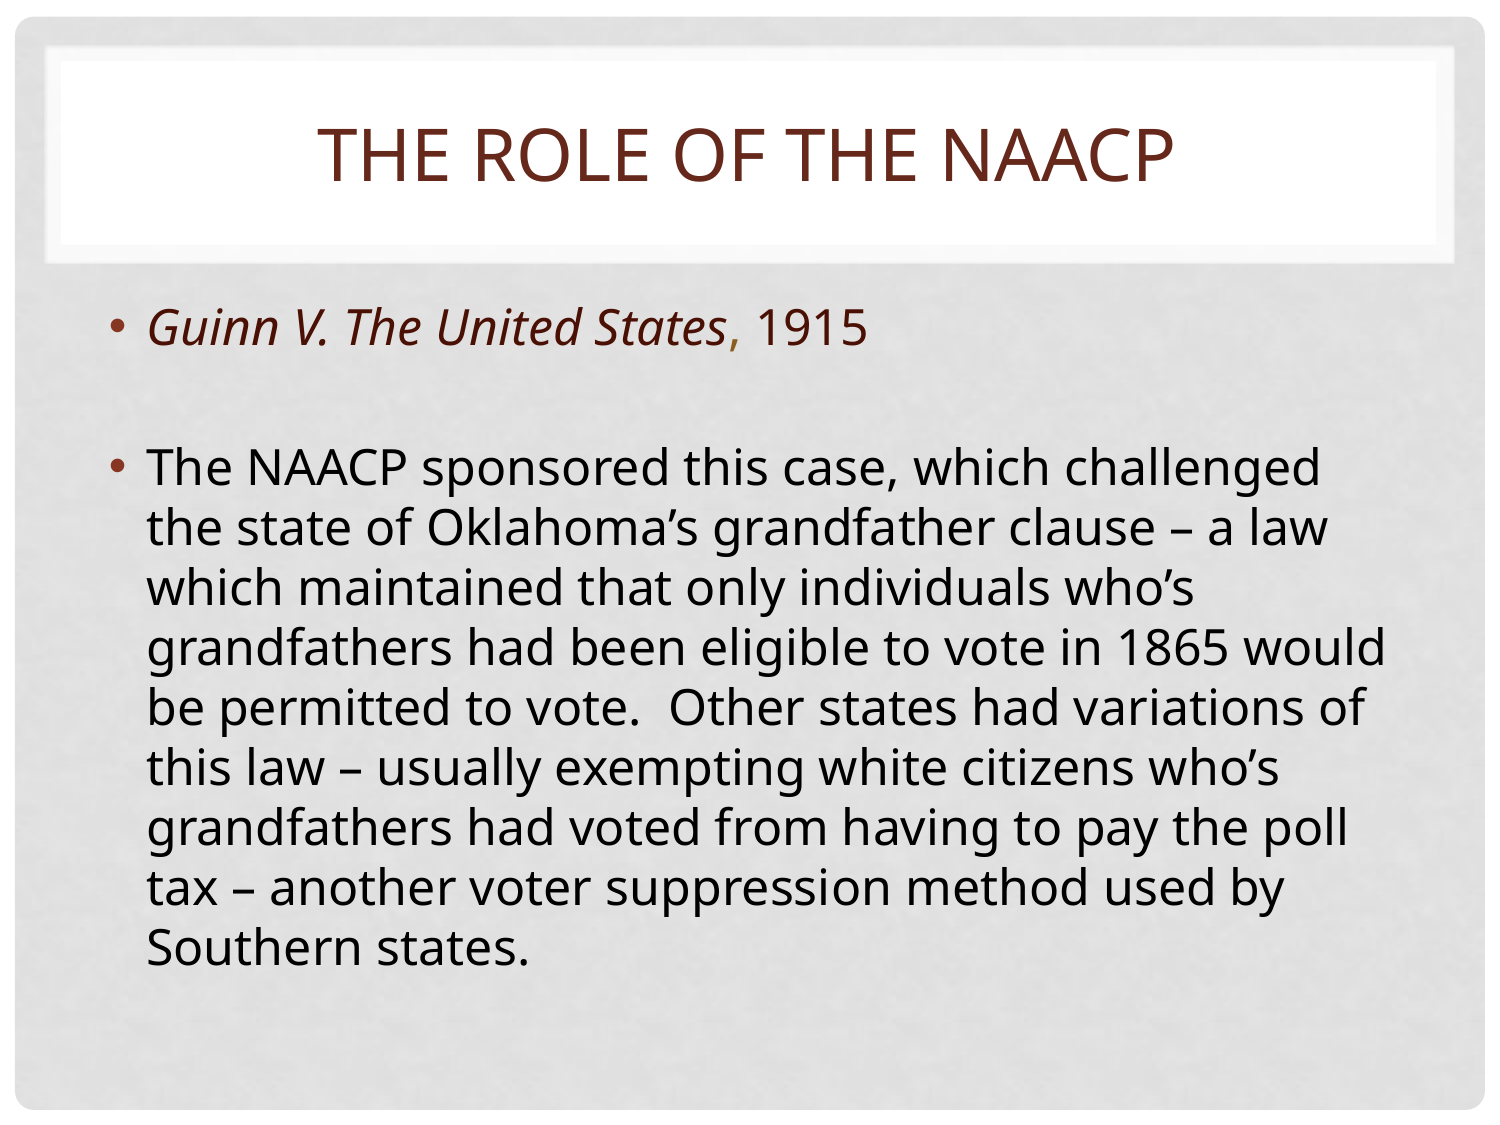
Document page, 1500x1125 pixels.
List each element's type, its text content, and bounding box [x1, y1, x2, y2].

title The Role of the Naacp [69, 66, 1425, 238]
list Guinn V. The United States, 1915 The NAACP sponsored this case, which challenged the state of Oklahoma’s grandfather clause – a law which maintained that only individuals who’s grandfathers had been eligible to vote in 1865 would be permitted to vote. Other states had variations of this law – usually exempting white citizens who’s grandfathers had voted from having to pay the poll tax – another voter suppression method used by Southern states. [75, 287, 1425, 1005]
